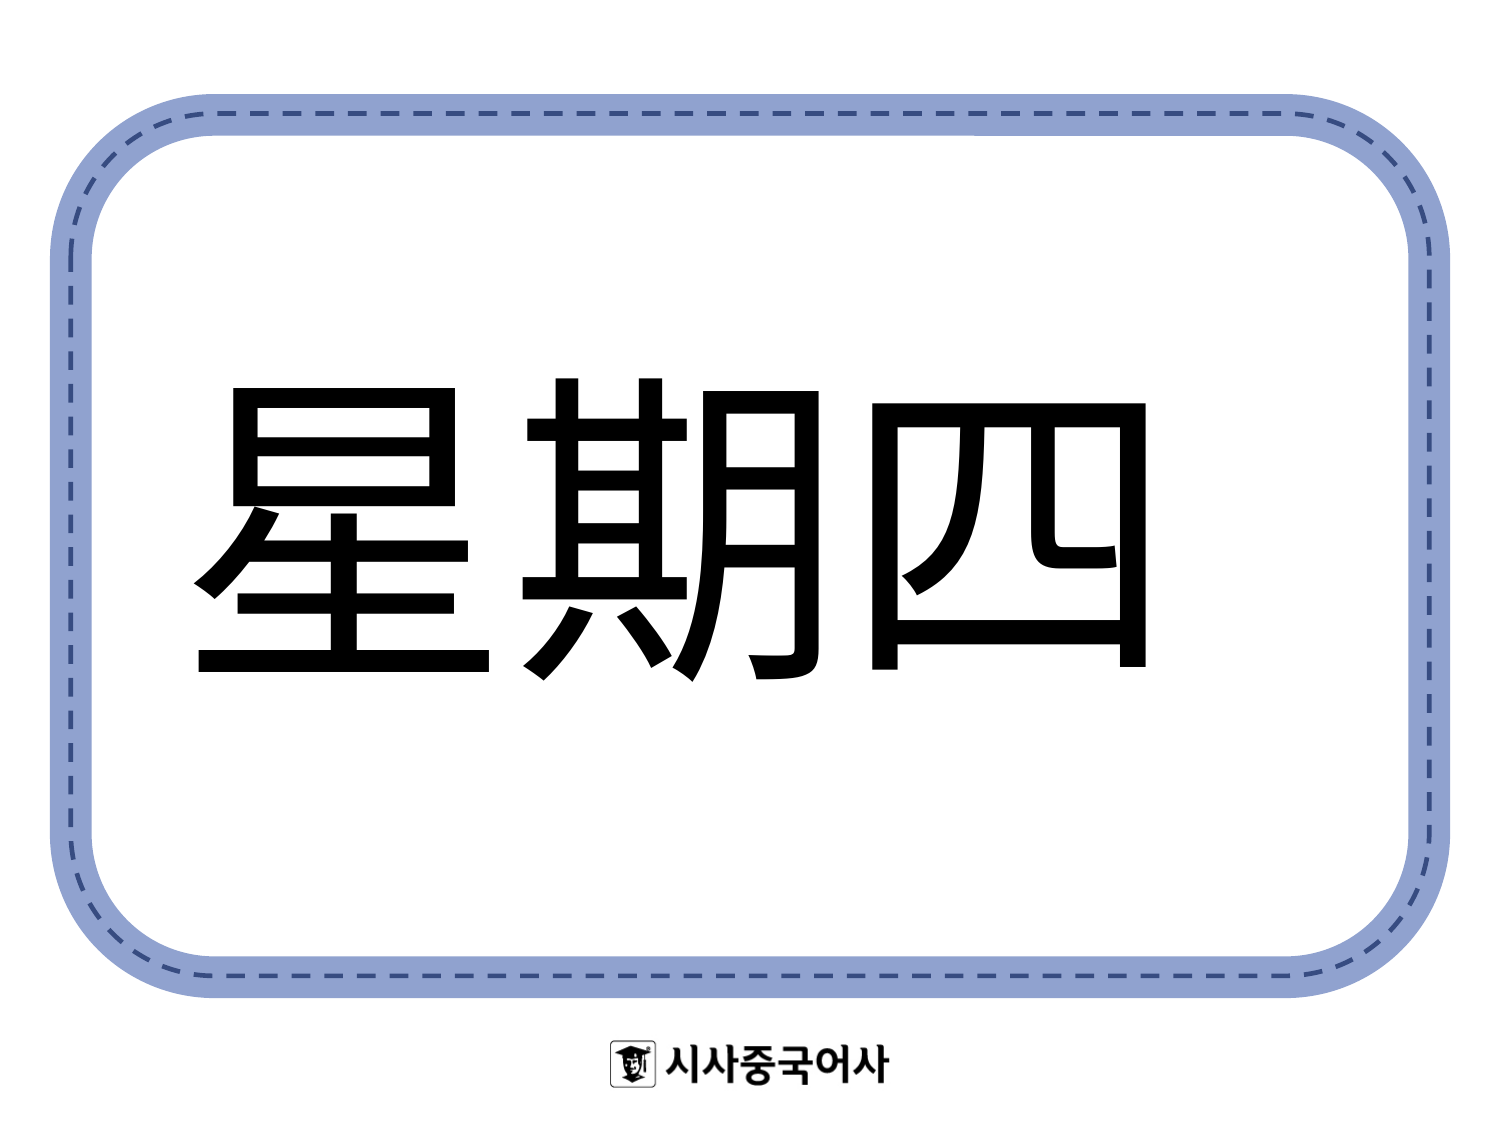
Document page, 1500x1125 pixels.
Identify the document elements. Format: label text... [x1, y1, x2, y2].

text_box 星期四 [145, 189, 1354, 853]
picture [602, 1034, 898, 1094]
